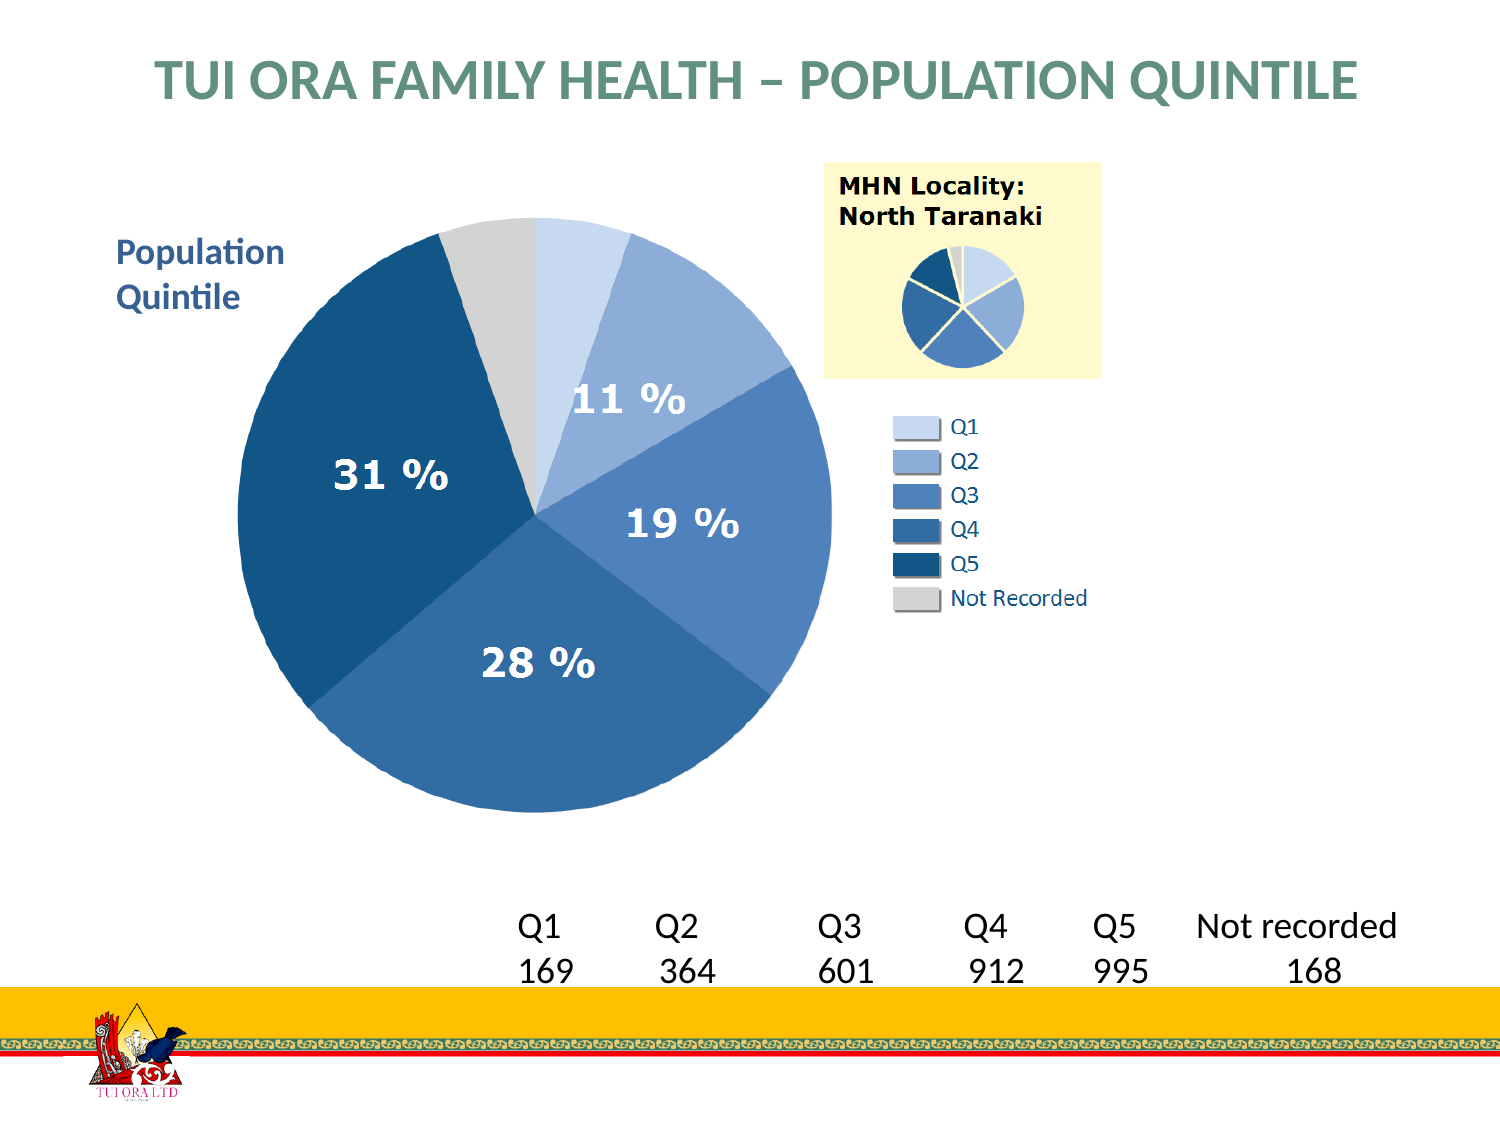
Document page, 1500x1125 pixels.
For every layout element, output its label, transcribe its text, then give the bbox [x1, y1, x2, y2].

text_box Population Quintile [101, 219, 186, 325]
text_box TUI ORA FAMILY HEALTH – POPULATION QUINTILE [139, 33, 1375, 164]
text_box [0, 987, 1500, 1105]
text_box Q1 Q2 Q3 Q4 Q5 Not recorded 169 364 601 912 995 168 [502, 893, 1449, 986]
picture [191, 120, 1152, 909]
